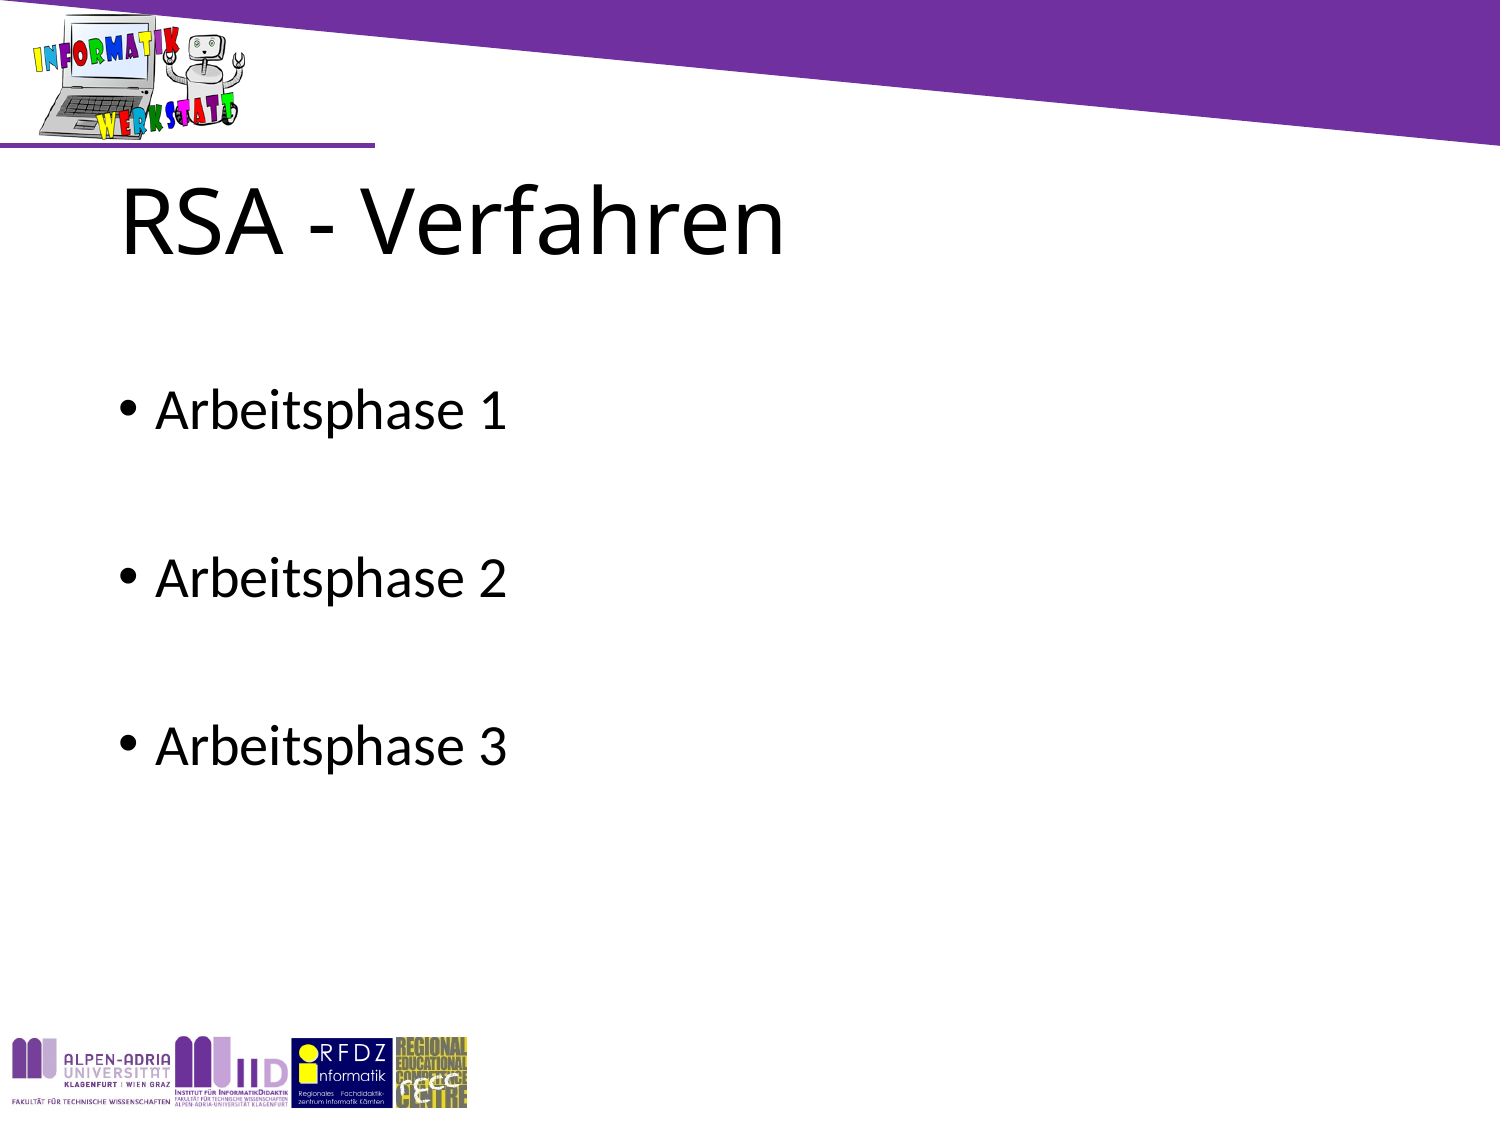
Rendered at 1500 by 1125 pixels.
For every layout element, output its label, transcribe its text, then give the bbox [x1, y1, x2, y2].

picture [33, 14, 245, 140]
picture [174, 1034, 467, 1115]
list Arbeitsphase 1 Arbeitsphase 2 Arbeitsphase 3 [103, 371, 1397, 848]
picture [11, 1037, 171, 1115]
title RSA - Verfahren [103, 150, 1397, 300]
